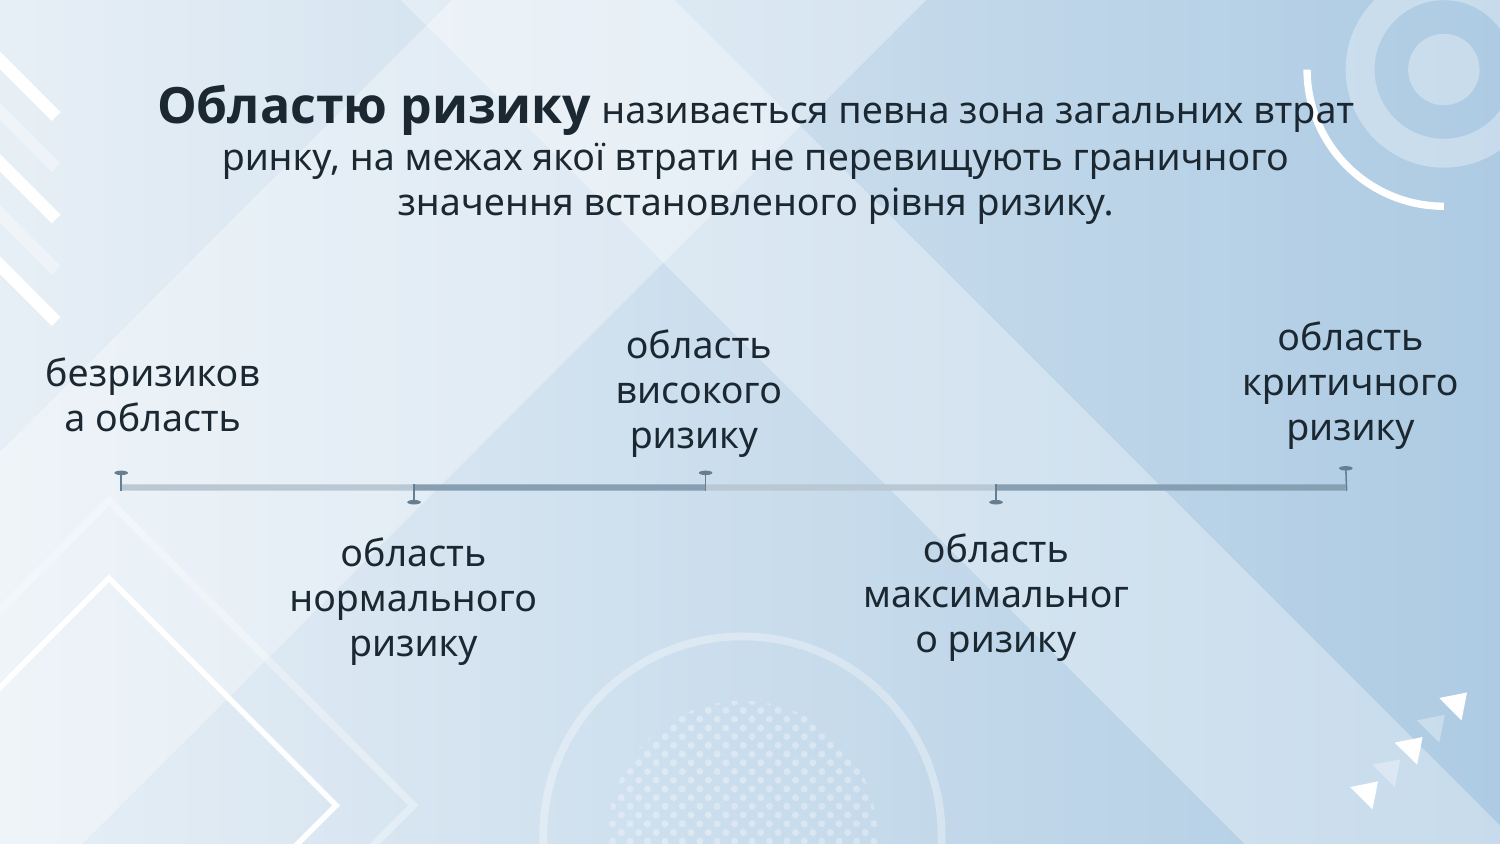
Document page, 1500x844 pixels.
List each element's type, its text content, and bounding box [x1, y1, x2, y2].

text_box область критичного ризику [1193, 298, 1485, 377]
text_box безризикова область [28, 334, 277, 413]
text_box область максимального ризику [839, 513, 1153, 589]
list Областю ризику називається певна зона загальних втрат ринку, на межах якої втрати не перевищують граничного значення встановленого рівня ризику. [130, 58, 1382, 137]
text_box область нормального ризику [257, 513, 570, 592]
text_box область високого ризику [541, 305, 834, 367]
text_box [1338, 466, 1353, 470]
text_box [114, 470, 1347, 505]
